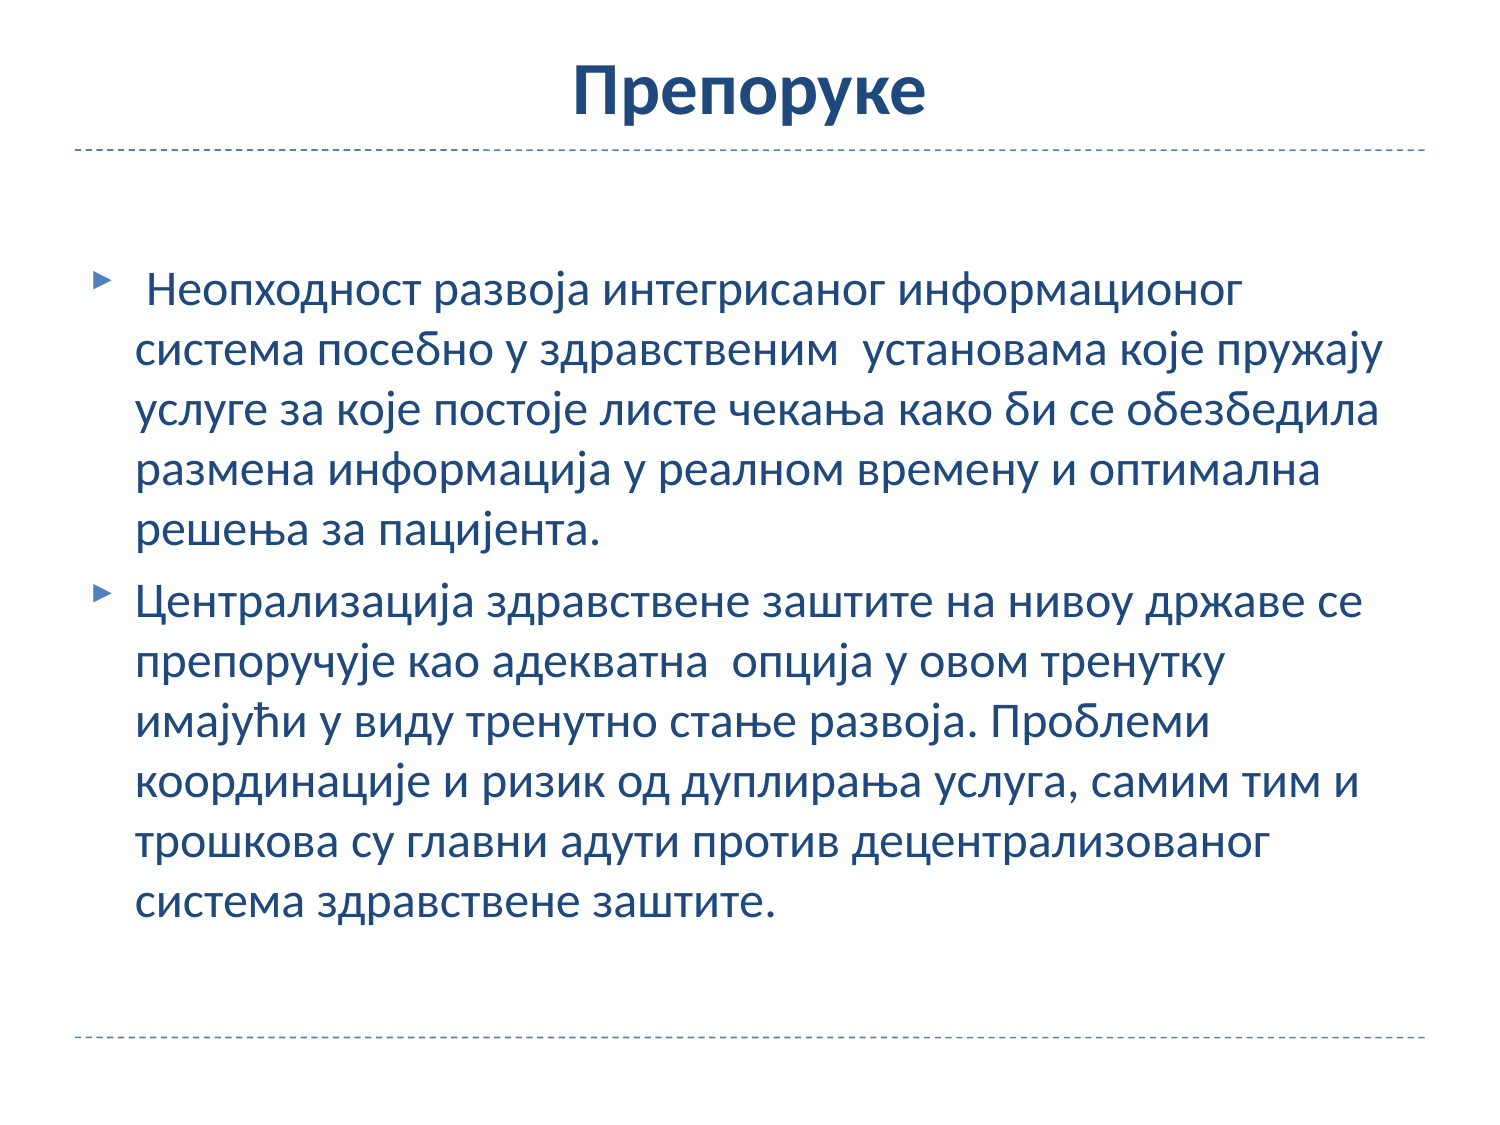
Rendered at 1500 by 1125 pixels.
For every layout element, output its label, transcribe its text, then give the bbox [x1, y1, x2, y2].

list Неопходност развоја интегрисаног информационог система посебно у здравственим установама које пружају услуге за које постоје листе чекања како би се обезбедила размена информација у реалном времену и оптимална решења за пацијента. Централизација здравствене заштите на нивоу државе се препоручује као адекватна опција у овом тренутку имајући у виду тренутно стање развоја. Проблеми координације и ризик од дуплирања услуга, самим тим и трошкова су главни адути против децентрализованог система здравствене заштите. [74, 174, 1426, 1038]
title Препоруке [74, 12, 1426, 138]
